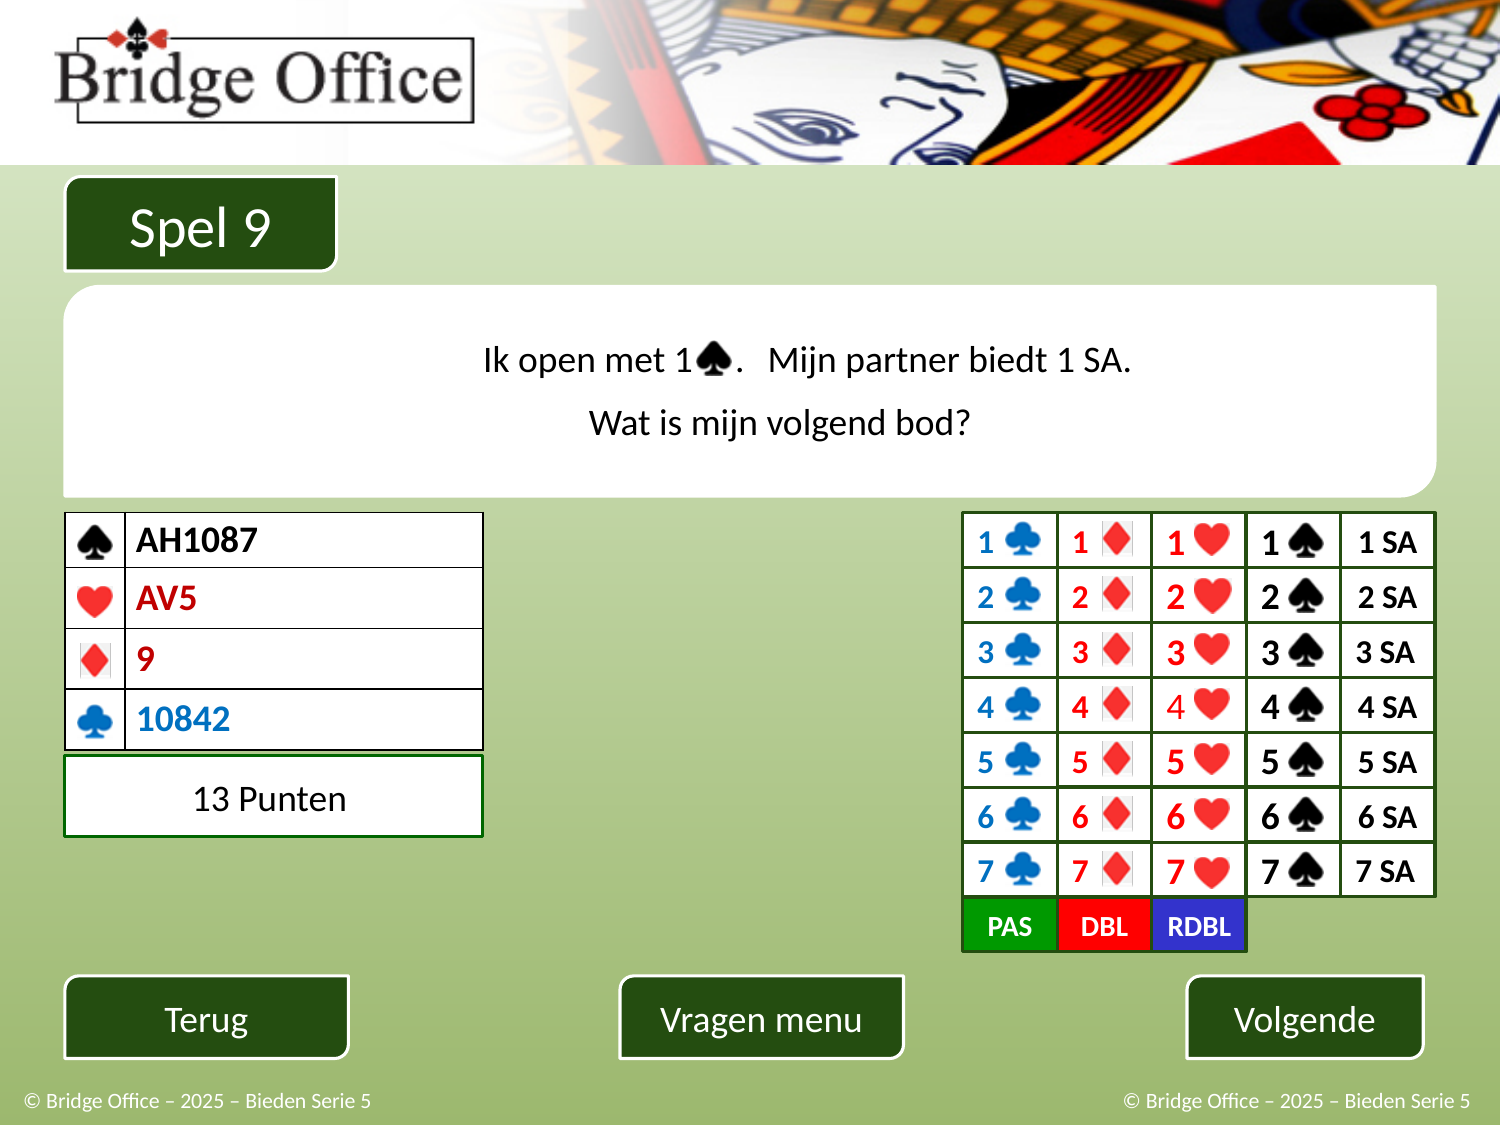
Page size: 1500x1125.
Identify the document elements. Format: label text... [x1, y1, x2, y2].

picture [1004, 631, 1041, 668]
picture [1099, 576, 1135, 613]
text_box 1 [961, 511, 1059, 569]
picture [1288, 576, 1324, 613]
picture [1288, 631, 1324, 668]
picture [1099, 741, 1135, 778]
text_box 4 [961, 676, 1059, 734]
text_box 2 [1056, 569, 1153, 621]
text_box © Bridge Office – 2025 – Bieden Serie 5 [1107, 1079, 1500, 1121]
text_box 4 [1245, 676, 1339, 734]
text_box 6 SA [1339, 786, 1437, 844]
text_box 7 [961, 841, 1056, 896]
text_box 5 [1059, 734, 1153, 786]
text_box Vragen menu [618, 974, 906, 1061]
picture [1004, 686, 1041, 723]
picture [1004, 741, 1041, 778]
picture [1099, 521, 1135, 558]
picture [1193, 578, 1232, 614]
text_box Ik open met 1 . [468, 327, 845, 388]
table_cell [66, 690, 124, 749]
text_box Mijn partner biedt 1 SA. [752, 327, 1167, 387]
table_cell 9 [126, 629, 482, 688]
text_box DBL [1059, 898, 1153, 953]
text_box © Bridge Office – 2025 – Bieden Serie 5 [8, 1079, 393, 1121]
text_box RDBL [1153, 898, 1248, 953]
table_cell [66, 568, 124, 628]
picture [1288, 741, 1324, 778]
picture [77, 524, 114, 561]
text_box 1 SA [1342, 511, 1437, 569]
text_box Spel 9 [63, 179, 339, 273]
text_box Terug [63, 974, 350, 1061]
text_box 2 [961, 569, 1056, 621]
picture [77, 643, 114, 679]
text_box Wat is mijn volgend bod? [573, 390, 995, 451]
text_box 6 [1150, 786, 1245, 841]
text_box 7 [1150, 841, 1245, 898]
picture [1193, 857, 1230, 890]
picture [1099, 686, 1135, 723]
text_box 3 SA [1339, 621, 1437, 676]
table_cell [66, 629, 124, 688]
picture [1099, 796, 1135, 833]
text_box 4 [1150, 676, 1245, 734]
text_box 3 [1056, 621, 1150, 676]
text_box PAS [961, 896, 1059, 953]
picture [1193, 743, 1230, 776]
picture [77, 703, 114, 740]
text_box [63, 284, 1437, 498]
text_box 13 Punten [63, 754, 484, 838]
picture [1004, 576, 1041, 613]
text_box 5 [1248, 734, 1339, 786]
picture [1193, 798, 1230, 830]
text_box 7 [1056, 841, 1150, 898]
text_box 1 [1245, 511, 1342, 569]
picture [1288, 796, 1324, 832]
text_box 6 [961, 786, 1056, 841]
text_box 4 SA [1339, 676, 1437, 734]
picture [1099, 631, 1135, 668]
picture [0, 0, 1500, 166]
table_header AH1087 [126, 513, 482, 567]
text_box 2 SA [1339, 569, 1437, 621]
text_box 6 [1056, 786, 1150, 841]
picture [1004, 796, 1041, 833]
text_box 5 SA [1339, 734, 1437, 786]
picture [1099, 851, 1135, 887]
text_box 6 [1245, 786, 1339, 841]
text_box 3 [961, 621, 1056, 676]
table_header [66, 513, 124, 567]
text_box 7 [1245, 841, 1339, 898]
text_box 1 [1059, 511, 1153, 569]
picture [1004, 521, 1041, 558]
picture [696, 340, 733, 376]
picture [77, 585, 114, 618]
text_box 3 [1150, 621, 1245, 676]
picture [1288, 686, 1324, 723]
text_box 7 SA [1339, 844, 1437, 898]
text_box 1 [1153, 511, 1245, 569]
picture [1193, 688, 1230, 721]
text_box Volgende [1185, 974, 1425, 1061]
picture [1004, 851, 1041, 887]
picture [1288, 521, 1325, 558]
text_box 4 [1059, 676, 1150, 734]
picture [1194, 633, 1230, 666]
text_box 3 [1245, 621, 1339, 676]
text_box 5 [961, 734, 1059, 786]
picture [1288, 851, 1324, 887]
text_box 5 [1153, 734, 1248, 786]
table_cell 10842 [126, 690, 482, 749]
text_box 2 [1245, 569, 1339, 621]
picture [1193, 523, 1230, 556]
text_box 2 [1153, 569, 1245, 621]
table_cell AV5 [126, 568, 482, 628]
